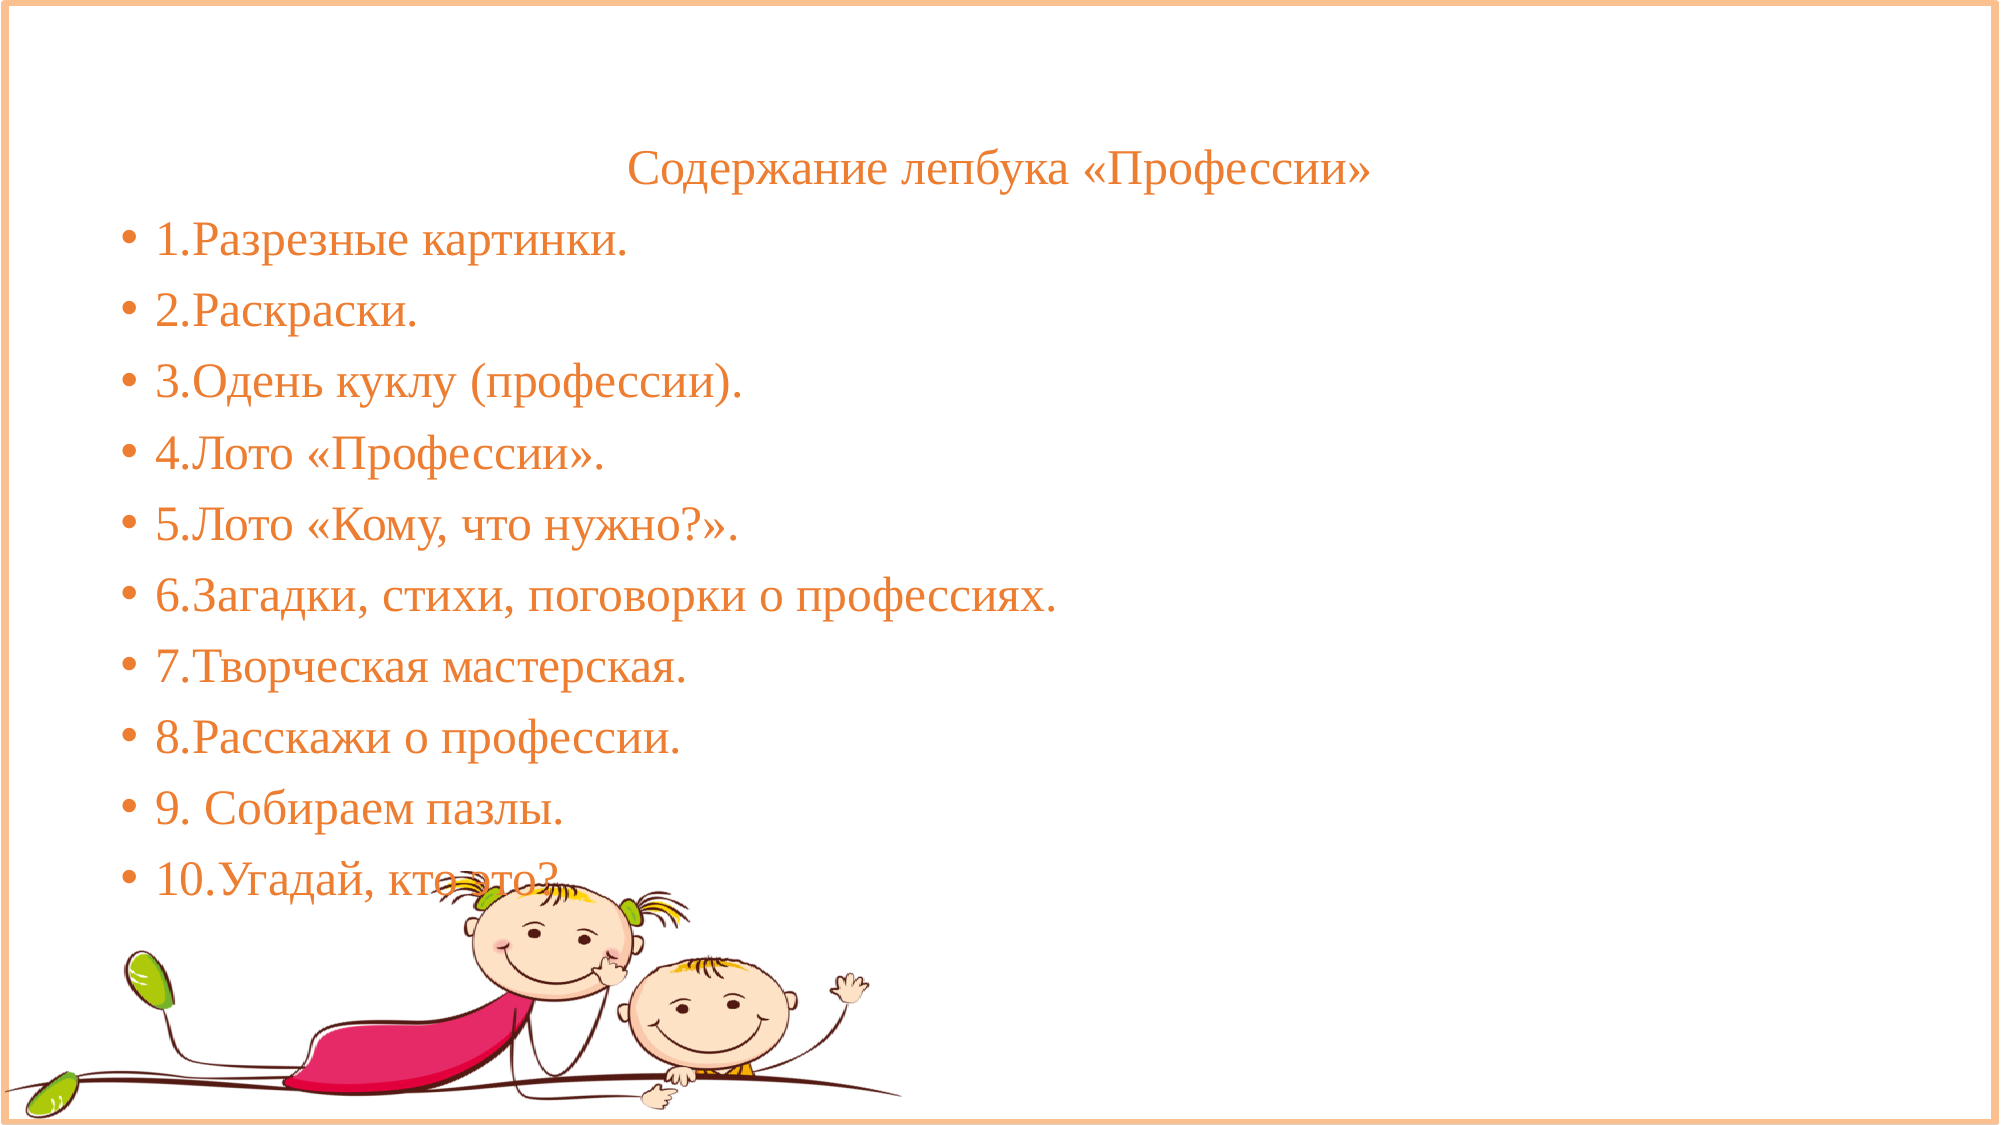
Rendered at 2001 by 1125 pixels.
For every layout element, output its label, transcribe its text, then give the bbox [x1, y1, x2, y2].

picture [0, 0, 2001, 1125]
title Содержание лепбука «Профессии» [137, 59, 1863, 205]
list 1.Разрезные картинки. 2.Раскраски. 3.Одень куклу (профессии). 4.Лото «Профессии». 5.Лото «Кому, что нужно?». 6.Загадки, стихи, поговорки о профессиях. 7.Творческая мастерская. 8.Расскажи о профессии. 9. Собираем пазлы. 10.Угадай, кто это? [105, 205, 1910, 920]
